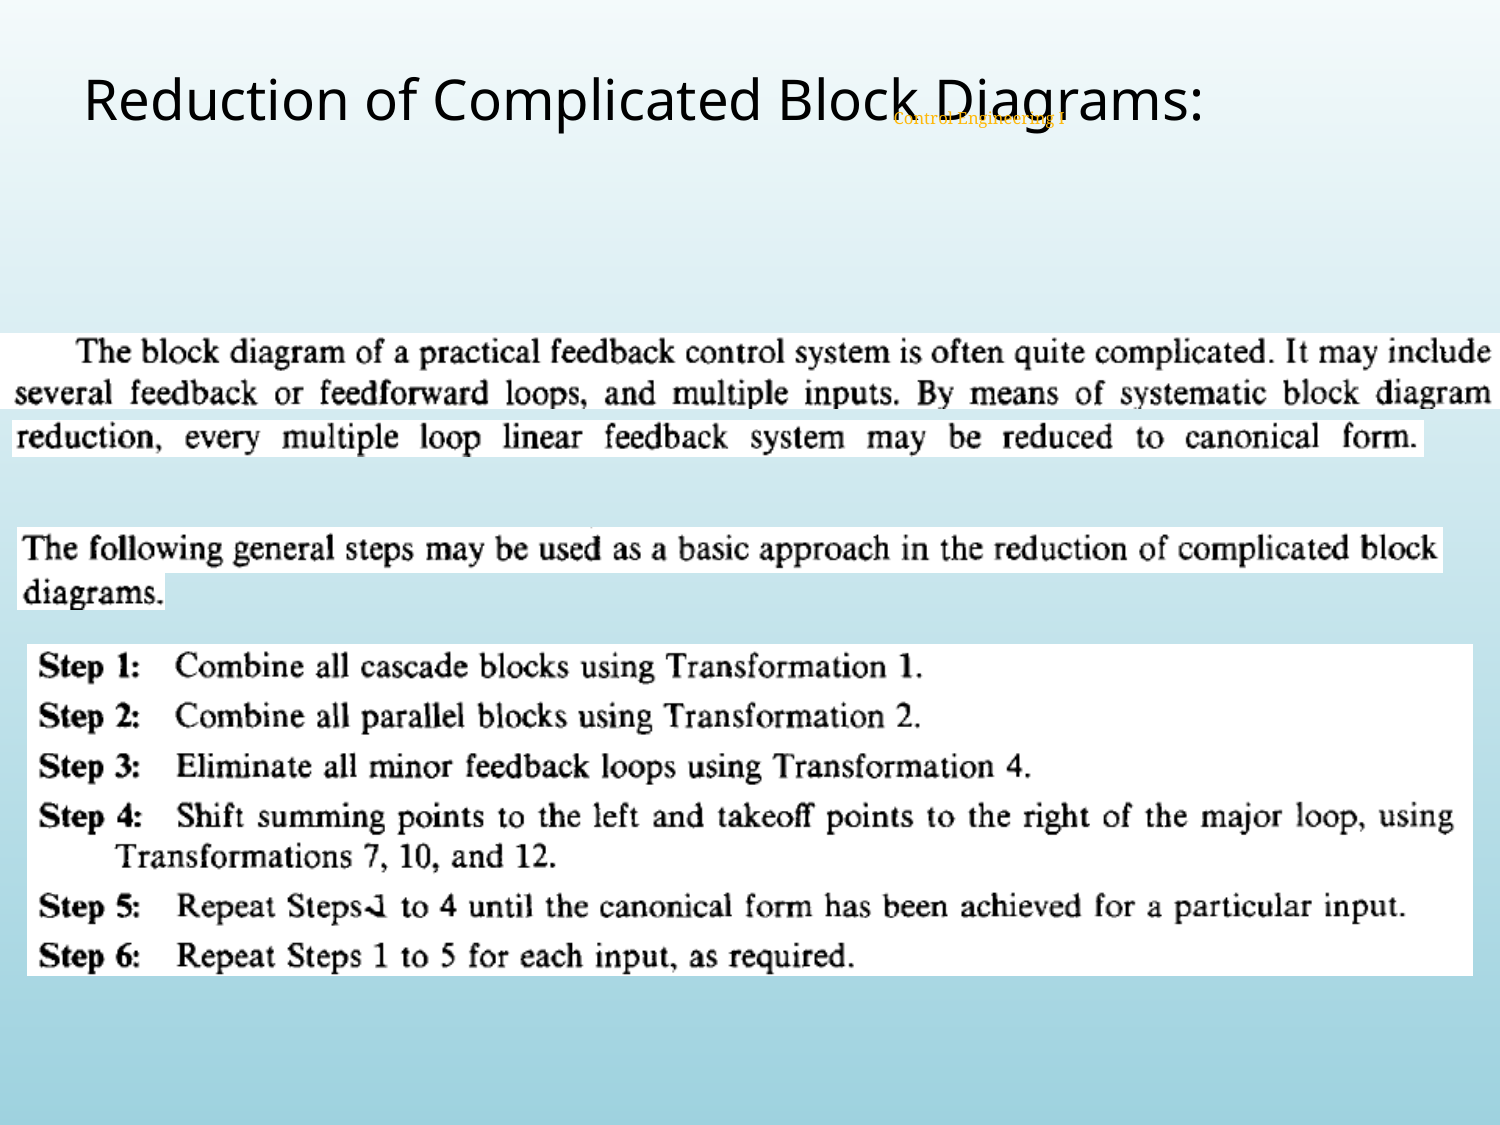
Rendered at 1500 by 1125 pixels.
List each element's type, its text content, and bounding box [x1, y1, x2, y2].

picture [11, 420, 1424, 457]
title Reduction of Complicated Block Diagrams: [68, 38, 1432, 157]
footer Control Engineering I [862, 100, 1080, 176]
picture [27, 644, 1473, 977]
picture [17, 526, 1443, 610]
picture [0, 333, 1500, 409]
